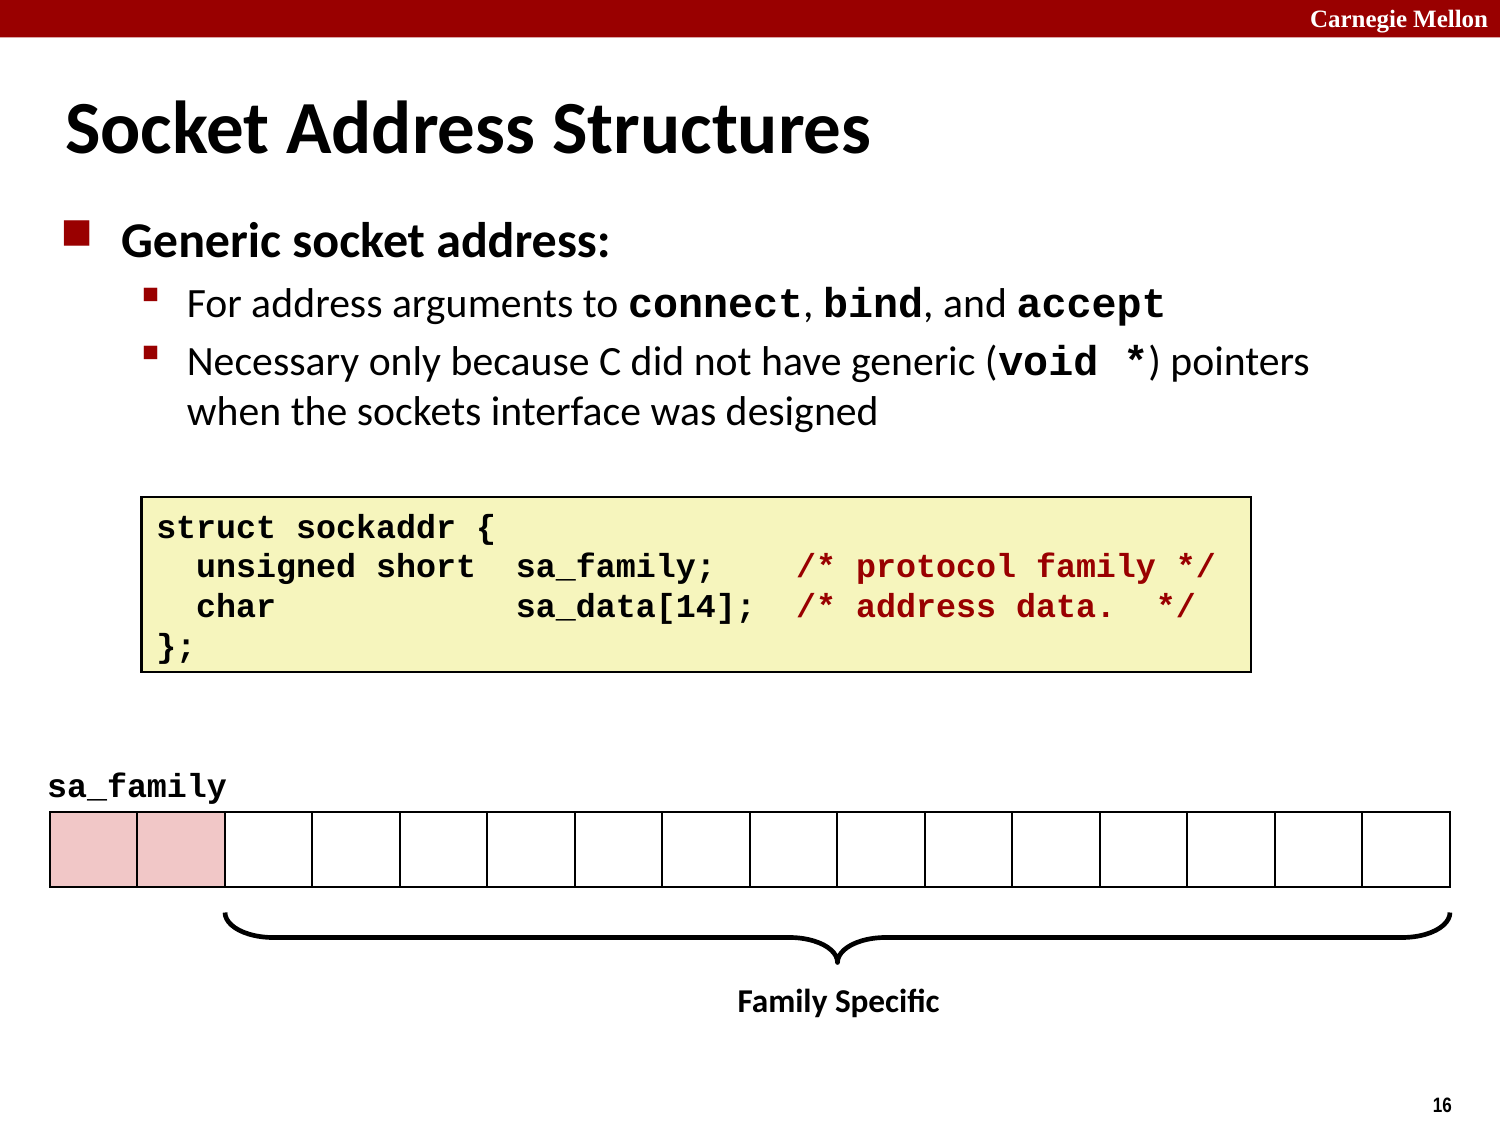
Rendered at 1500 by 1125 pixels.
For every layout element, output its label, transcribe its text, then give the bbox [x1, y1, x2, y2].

title Socket Address Structures [49, 59, 1481, 188]
text_box struct sockaddr { unsigned short sa_family; /* protocol family */ char sa_data[14]; /* address data. */ }; [141, 497, 1252, 672]
text_box Family Specific [722, 972, 955, 1027]
text_box [225, 912, 1450, 963]
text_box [49, 812, 1451, 888]
text_box sa_family [32, 757, 243, 812]
list Generic socket address: For address arguments to connect, bind, and accept Necessary only because C did not have generic (void *) pointers when the sockets interface was designed [49, 199, 1413, 476]
